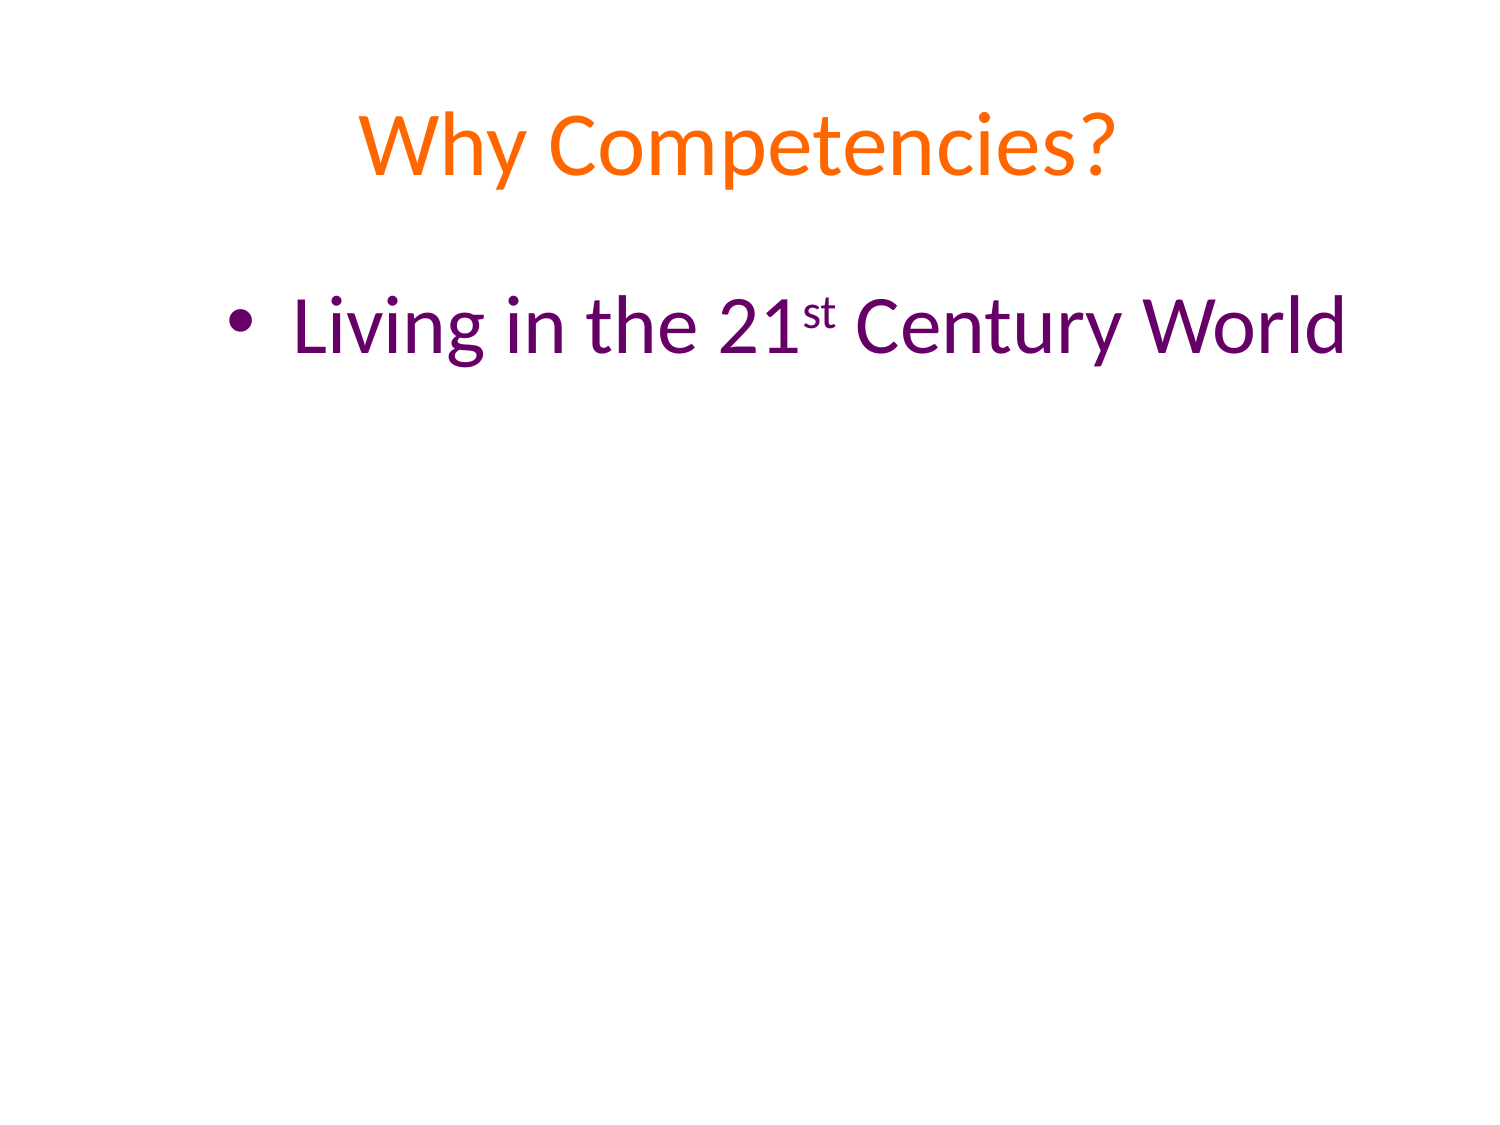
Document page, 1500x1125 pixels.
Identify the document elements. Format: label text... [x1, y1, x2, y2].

title Why Competencies? [75, 45, 1425, 233]
list Living in the 21st Century World [75, 262, 1425, 1005]
